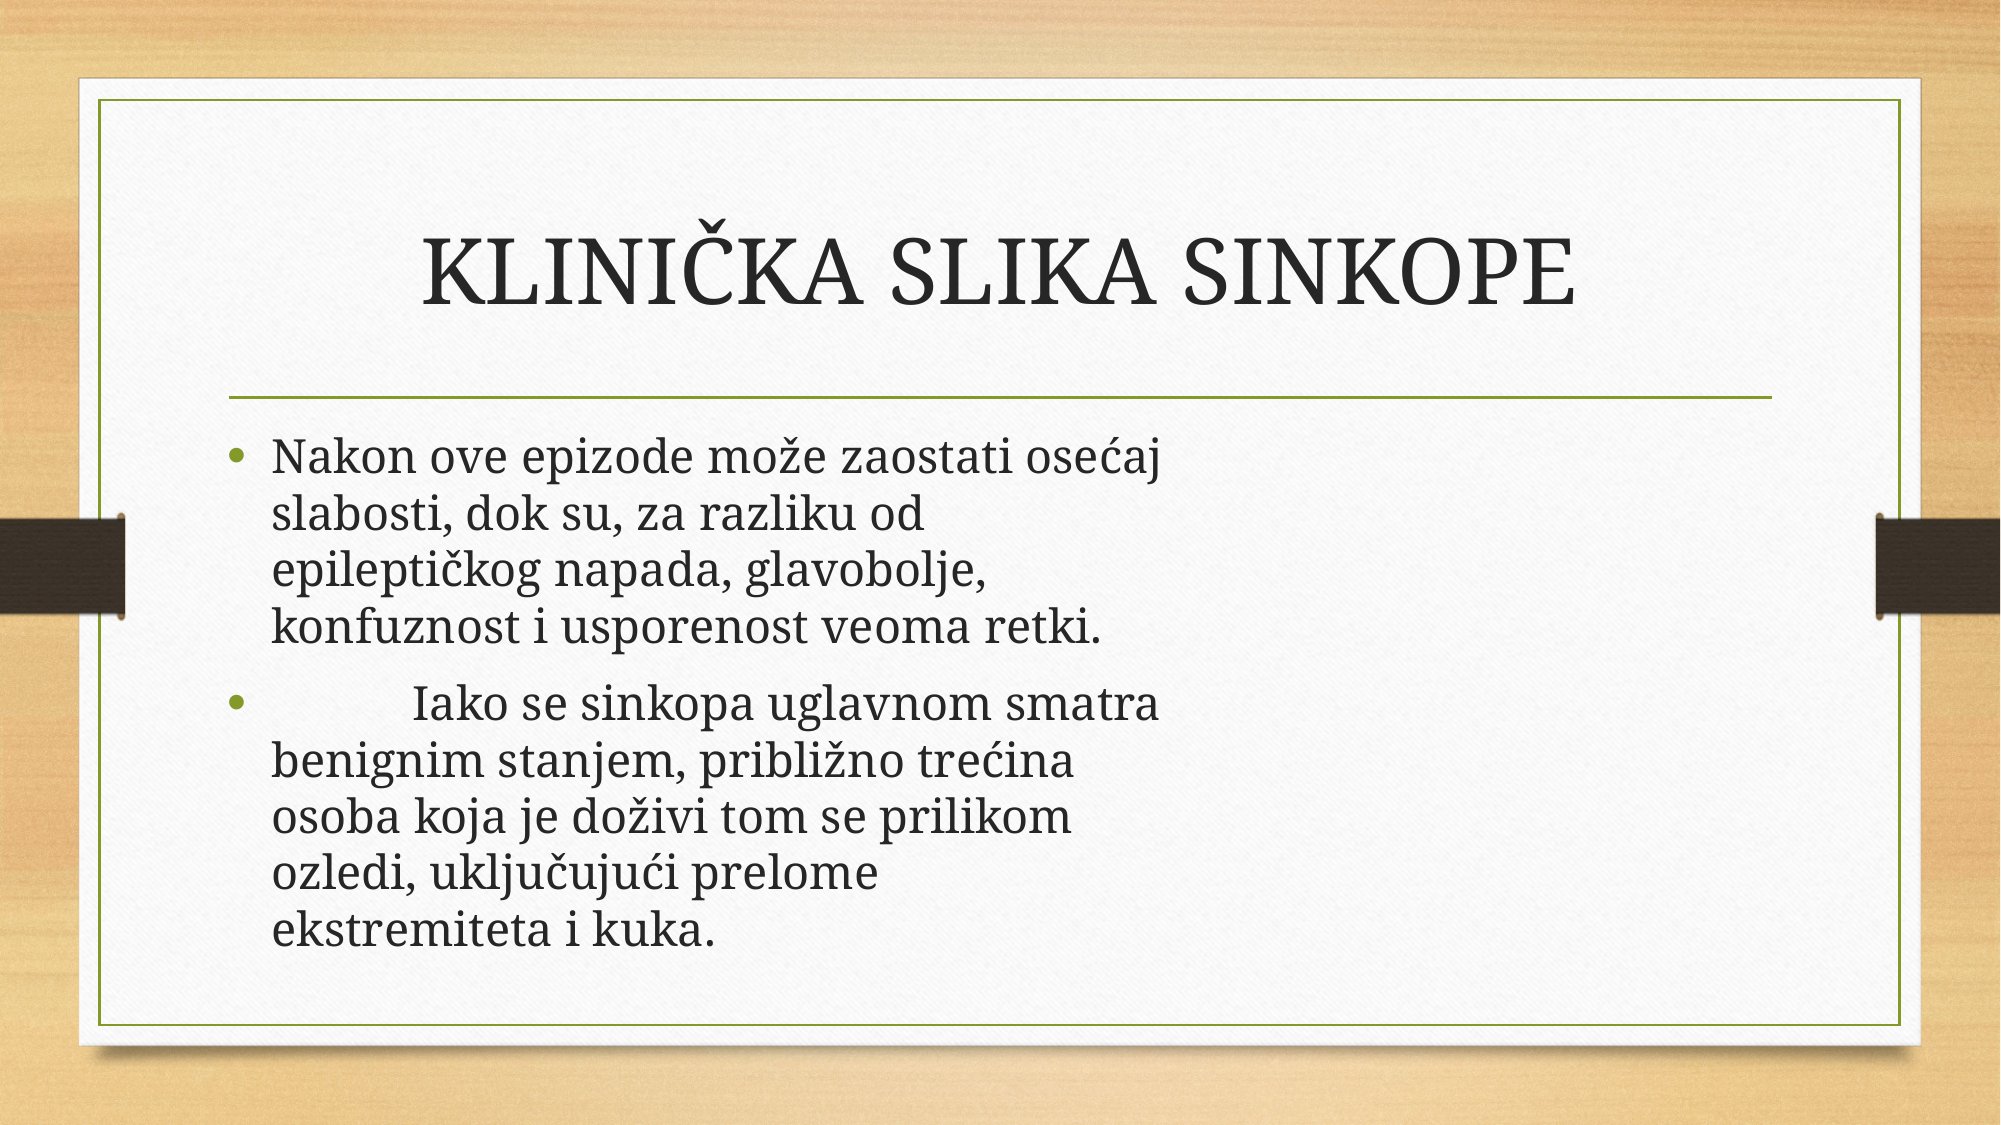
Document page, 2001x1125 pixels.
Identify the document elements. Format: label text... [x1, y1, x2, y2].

picture [0, 0, 2001, 1125]
title KLINIČKA SLIKA SINKOPE [212, 161, 1788, 375]
list Nakon ove epizode može zaostati osećaj slabosti, dok su, za razliku od epileptičkog napada, glavobolje, konfuznost i usporenost veoma retki. Iako se sinkopa uglavnom smatra benignim stanjem, približno trećina osoba koja je doživi tom se prilikom ozledi, uključujući prelome ekstremiteta i kuka. [212, 419, 1181, 964]
